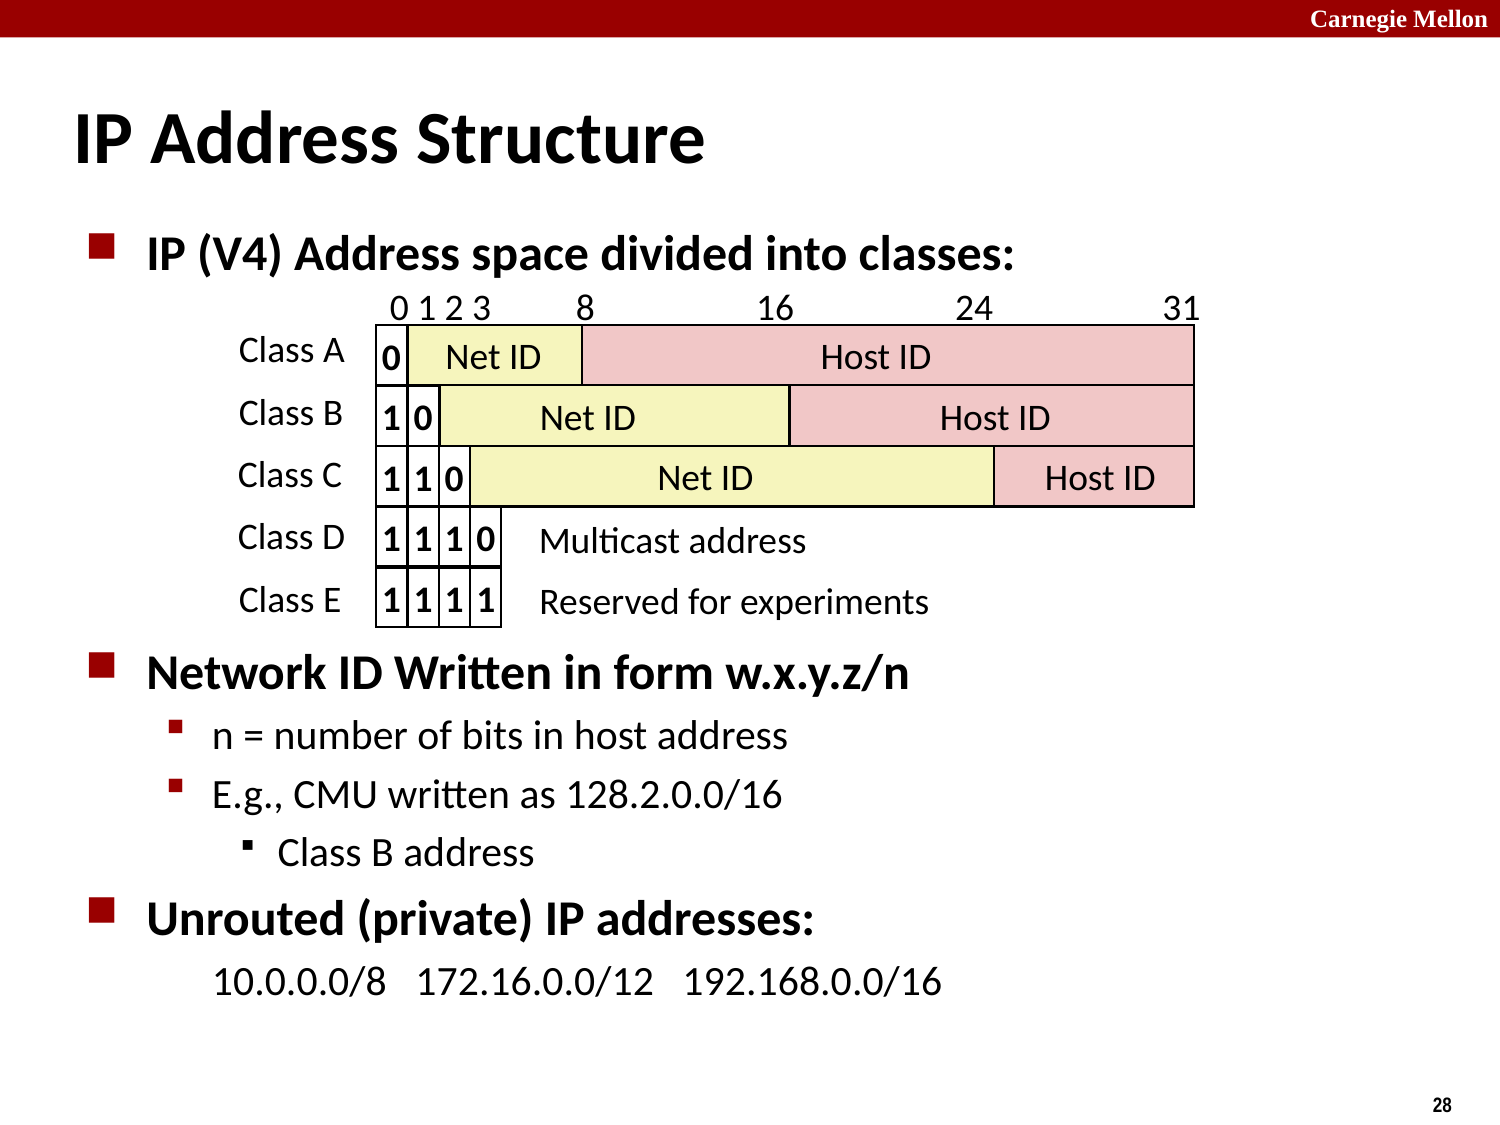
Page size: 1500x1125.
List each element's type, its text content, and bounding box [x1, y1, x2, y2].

text_box Net ID [445, 332, 542, 378]
text_box 1 [408, 446, 438, 506]
text_box 0 1 2 3 8 16 24 31 [389, 283, 1203, 329]
text_box Host ID [940, 392, 1052, 438]
text_box [407, 324, 582, 385]
text_box [469, 445, 994, 507]
text_box [994, 445, 1195, 507]
text_box Reserved for experiments [539, 576, 930, 623]
text_box 0 [438, 446, 470, 506]
text_box 1 [407, 567, 439, 628]
text_box Host ID [1045, 452, 1156, 498]
text_box 0 [407, 385, 439, 446]
title IP Address Structure [58, 71, 1305, 197]
text_box 0 [375, 325, 407, 385]
text_box 1 [375, 385, 407, 446]
text_box 1 [375, 506, 407, 567]
text_box [582, 324, 1195, 385]
text_box [439, 385, 789, 446]
text_box Class D [237, 512, 346, 558]
text_box [789, 385, 1195, 445]
text_box Net ID [657, 452, 754, 498]
text_box 1 [407, 506, 439, 567]
text_box Net ID [539, 392, 637, 438]
text_box 1 [375, 567, 407, 628]
text_box 0 [470, 506, 502, 567]
text_box 1 [470, 567, 502, 628]
text_box Host ID [820, 332, 932, 378]
text_box Multicast address [538, 516, 808, 562]
list IP (V4) Address space divided into classes: Network ID Written in form w.x.y.z/n n = number of bits in host address E.g., CMU written as 128.2.0.0/16 Class B address Unrouted (private) IP addresses: 10.0.0.0/8 172.16.0.0/12 192.168.0.0/16 [74, 212, 1438, 1070]
text_box 1 [375, 446, 408, 506]
text_box Class C [237, 449, 343, 496]
text_box 1 [439, 506, 470, 567]
text_box Class A [238, 324, 346, 370]
text_box 1 [439, 567, 470, 628]
text_box Class B [238, 387, 344, 433]
text_box Class E [238, 574, 342, 621]
